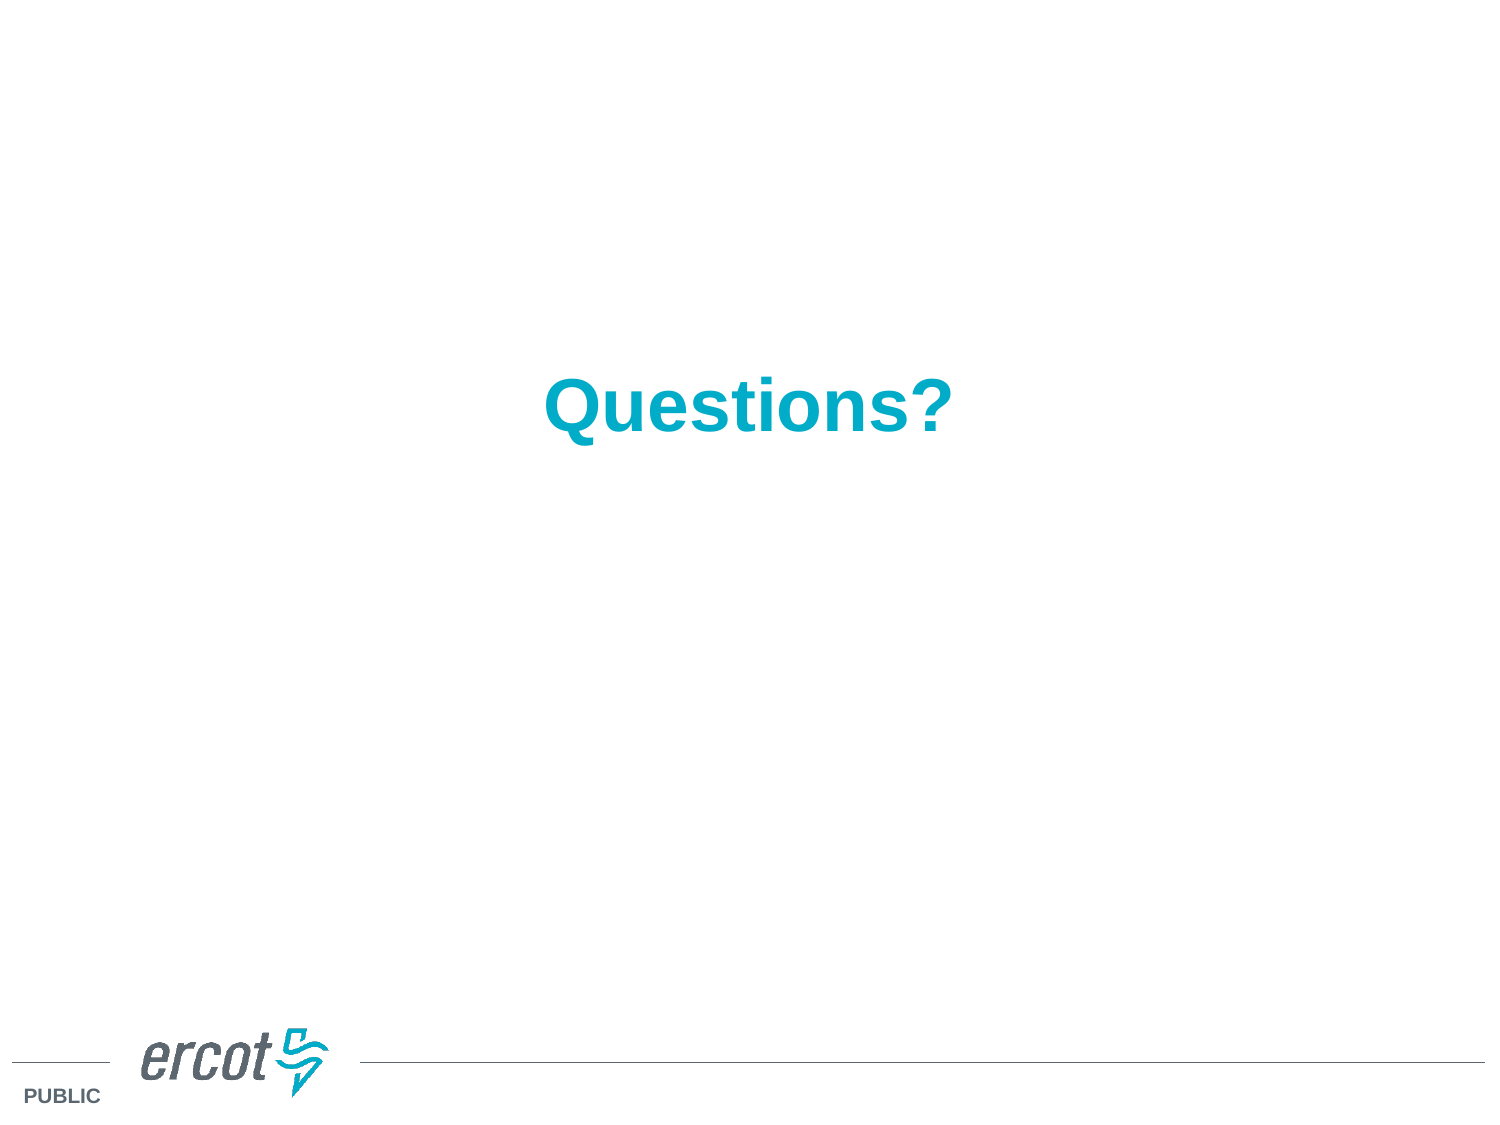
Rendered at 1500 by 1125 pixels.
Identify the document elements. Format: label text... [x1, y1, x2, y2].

picture [137, 1024, 332, 1100]
title Questions? [112, 349, 1388, 591]
